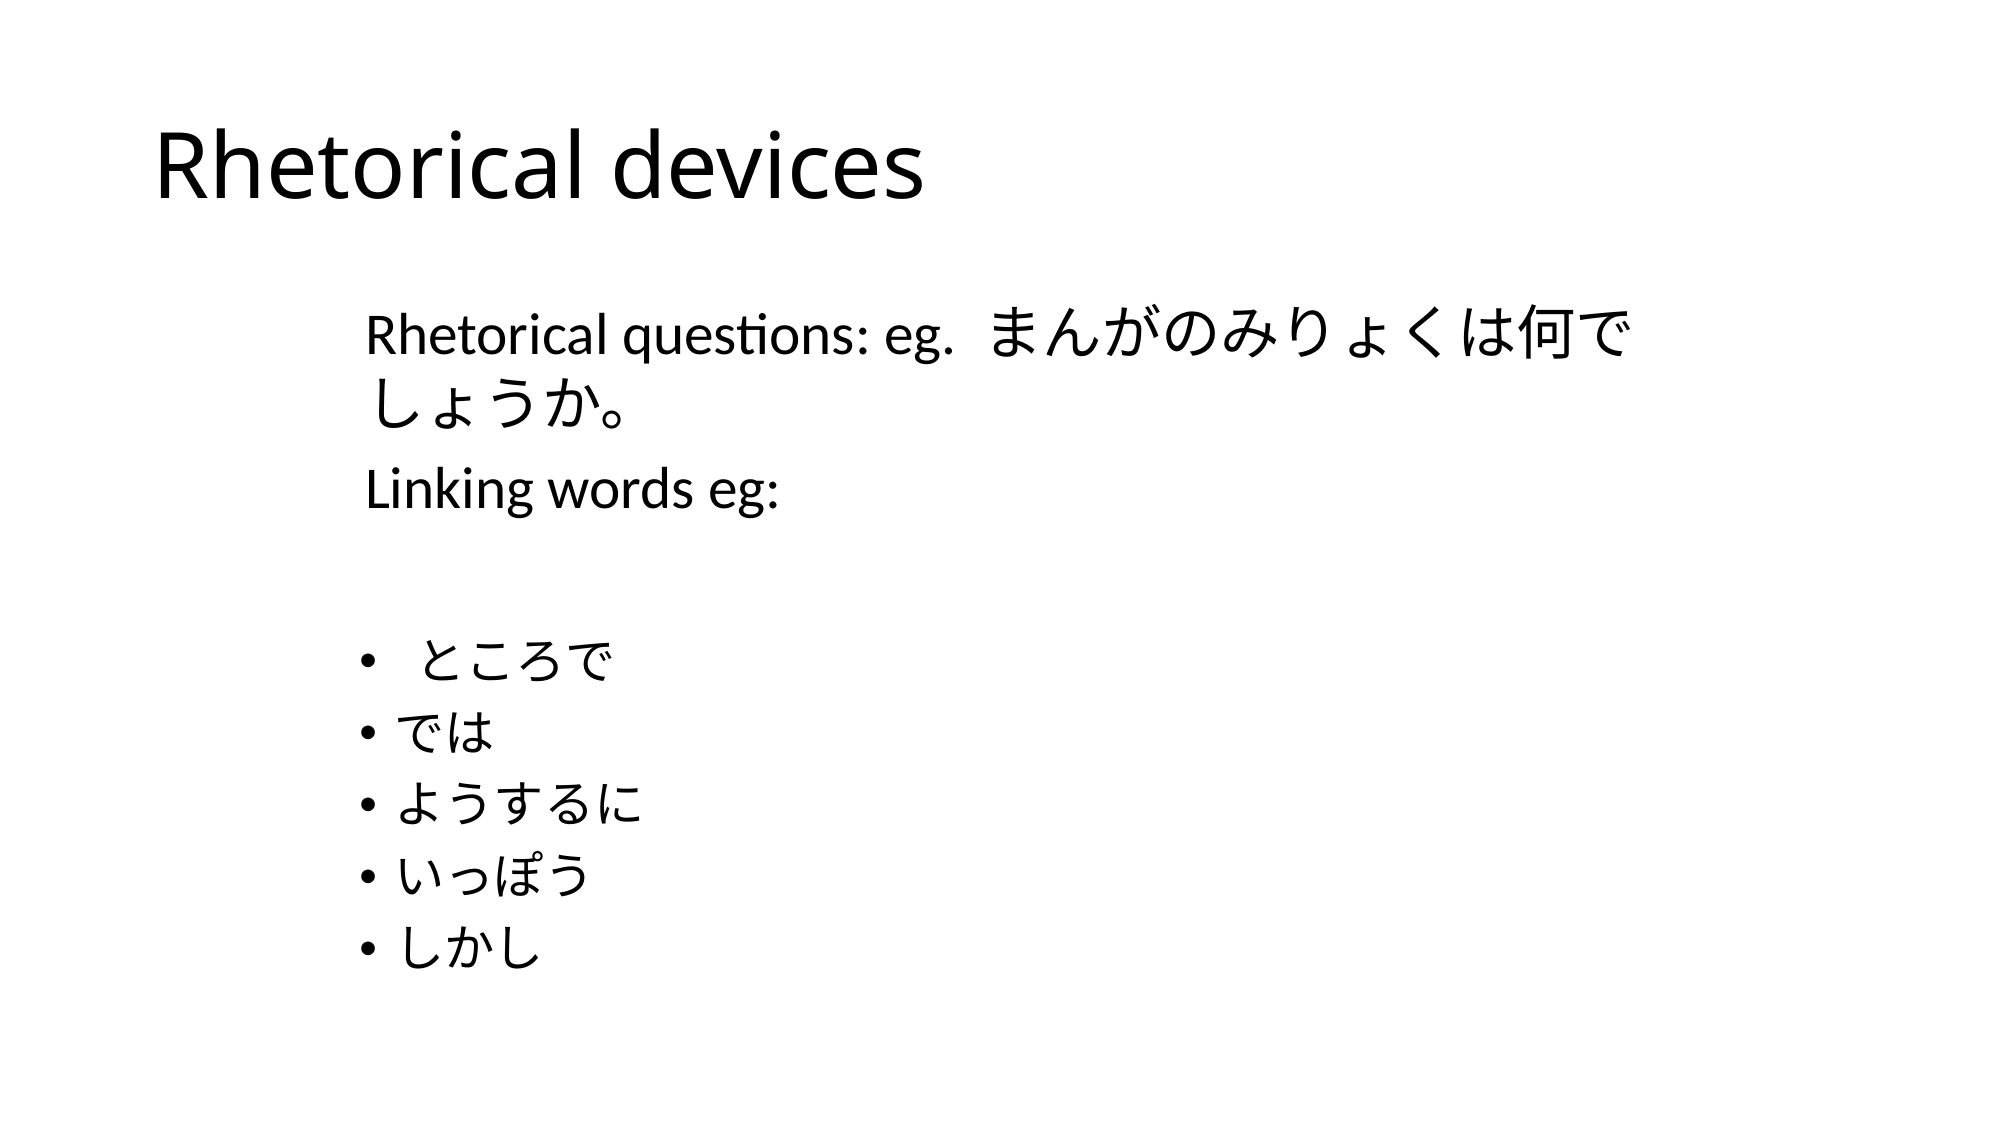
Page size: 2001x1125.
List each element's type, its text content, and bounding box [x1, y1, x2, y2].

text_box Rhetorical questions: eg. まんがのみりょくは何でしょうか。 Linking words eg: [349, 287, 1700, 529]
list ところで では ようするに いっぽう しかし [344, 550, 1695, 988]
title Rhetorical devices [137, 59, 1863, 278]
